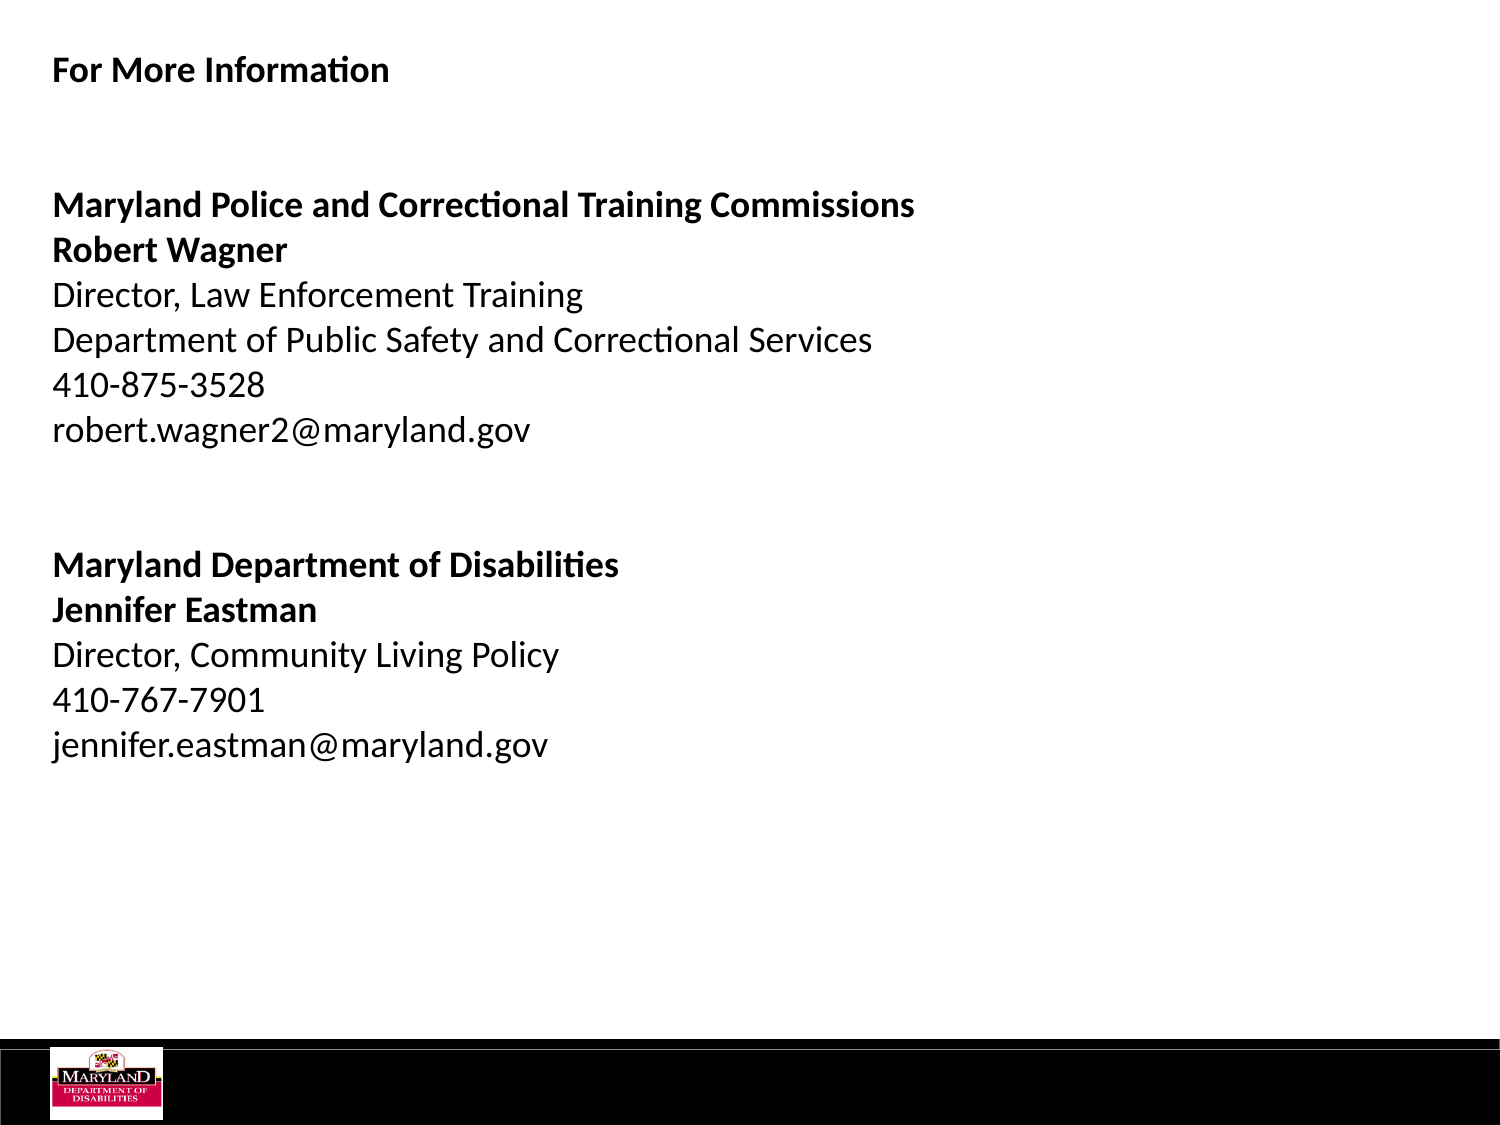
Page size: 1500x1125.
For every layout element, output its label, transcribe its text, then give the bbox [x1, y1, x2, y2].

text_box For More Information Maryland Police and Correctional Training Commissions Robert Wagner Director, Law Enforcement Training Department of Public Safety and Correctional Services 410-875-3528 robert.wagner2@maryland.gov Maryland Department of Disabilities Jennifer Eastman Director, Community Living Policy 410-767-7901 jennifer.eastman@maryland.gov [37, 37, 1475, 863]
picture [50, 1047, 163, 1120]
